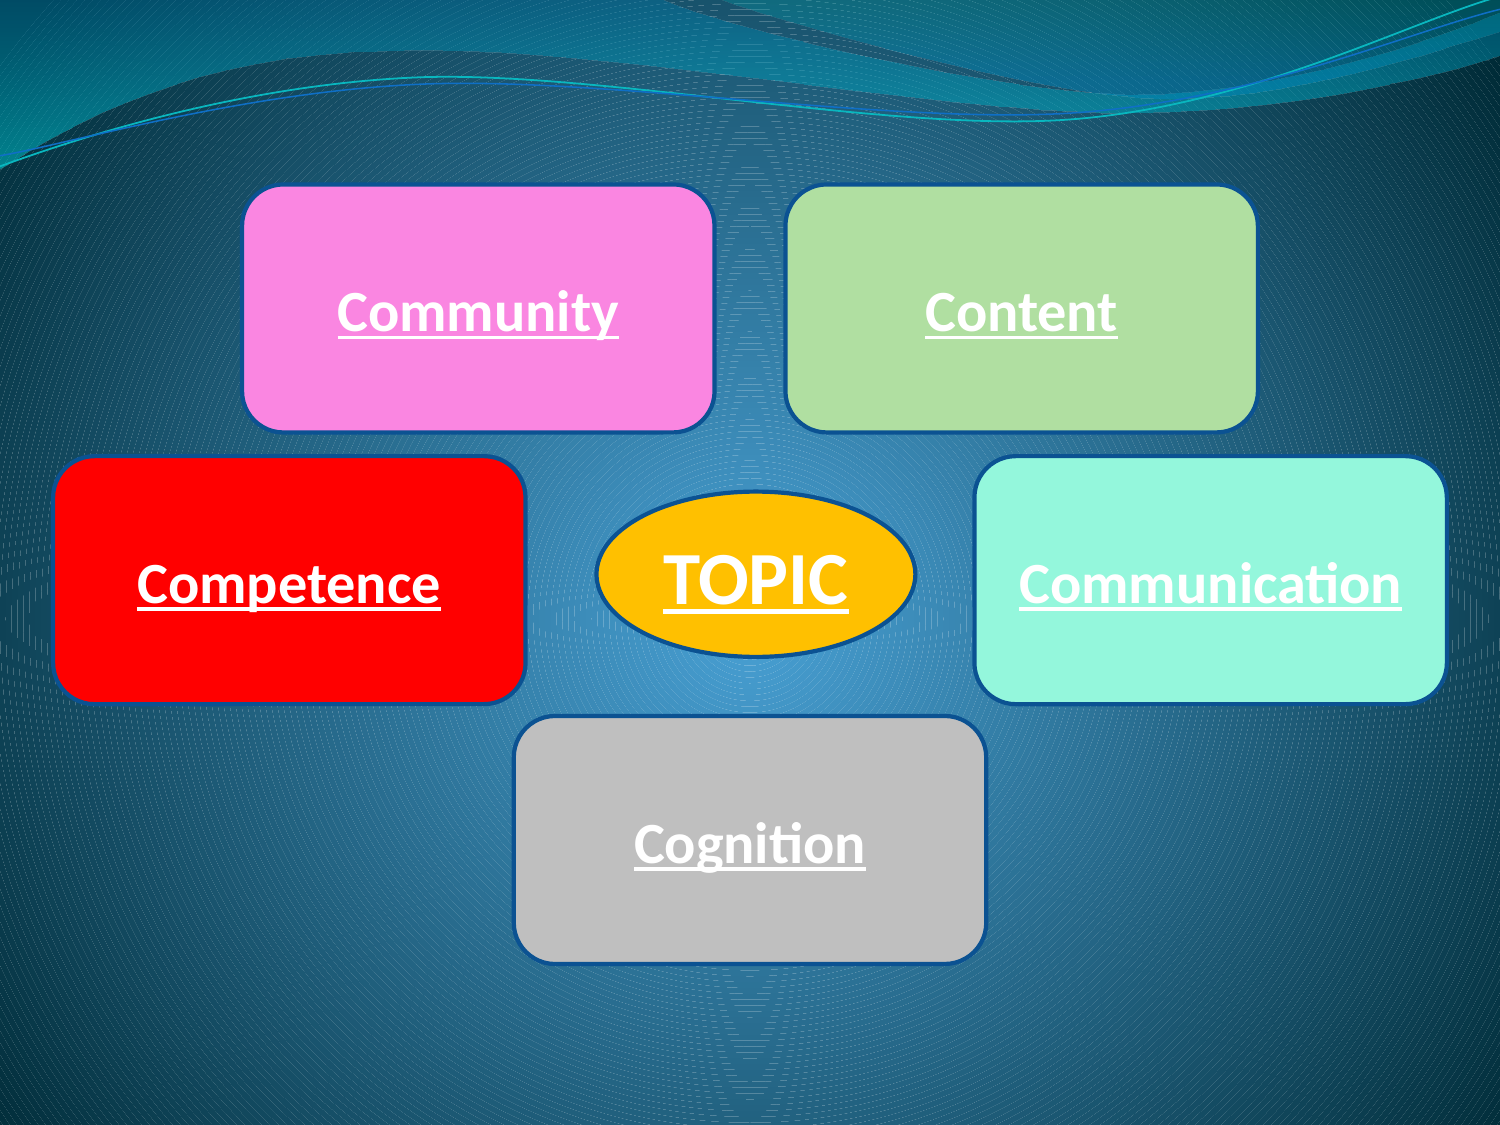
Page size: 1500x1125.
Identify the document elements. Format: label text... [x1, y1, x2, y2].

text_box Communication [972, 454, 1450, 707]
text_box Community [239, 182, 717, 435]
text_box Content [783, 182, 1261, 435]
text_box TOPIC [594, 489, 918, 660]
text_box Cognition [511, 713, 989, 967]
text_box Competence [50, 454, 528, 707]
